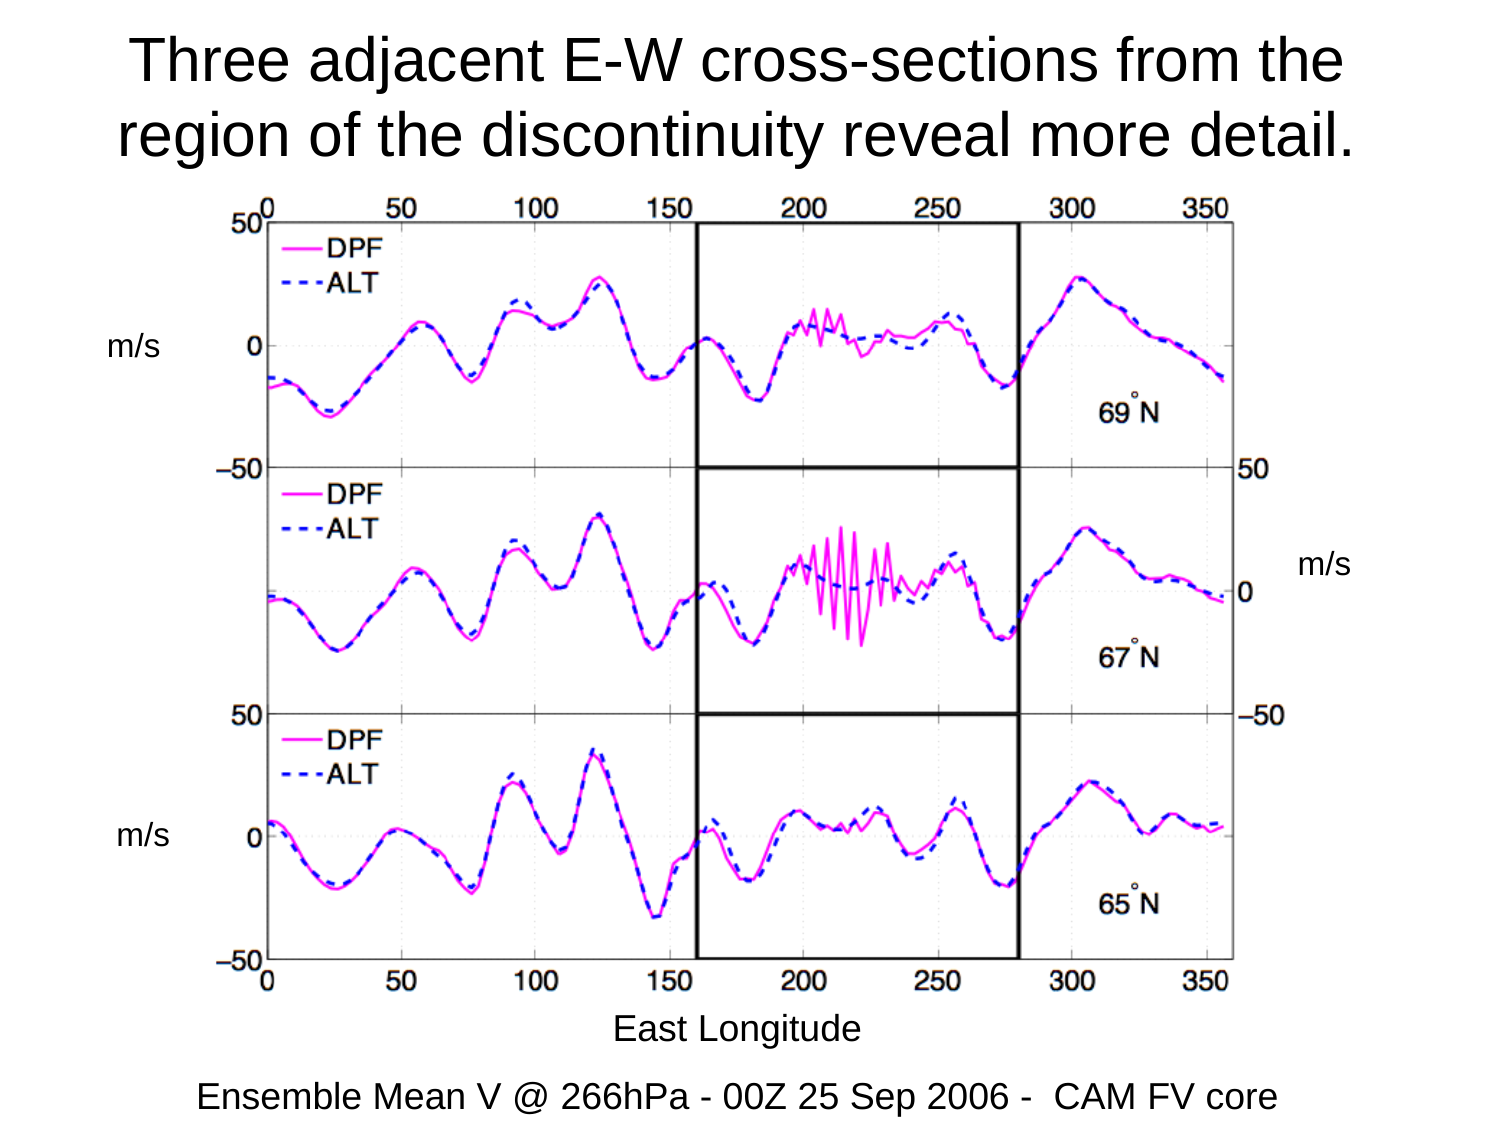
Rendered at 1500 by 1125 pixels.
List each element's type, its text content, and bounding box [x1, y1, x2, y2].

text_box Ensemble Mean V @ 266hPa - 00Z 25 Sep 2006 - CAM FV core [172, 1064, 324, 1125]
text_box m/s [101, 806, 186, 861]
picture [188, 38, 1287, 1125]
text_box Ensemble Mean V @ 266hPa - 00Z 25 Sep 2006 - CAM FV core [1149, 1064, 1303, 1125]
text_box m/s [92, 317, 176, 372]
text_box m/s [1287, 534, 1367, 590]
title Three adjacent E-W cross-sections from the region of the discontinuity reveal more detail. [99, 0, 1375, 188]
